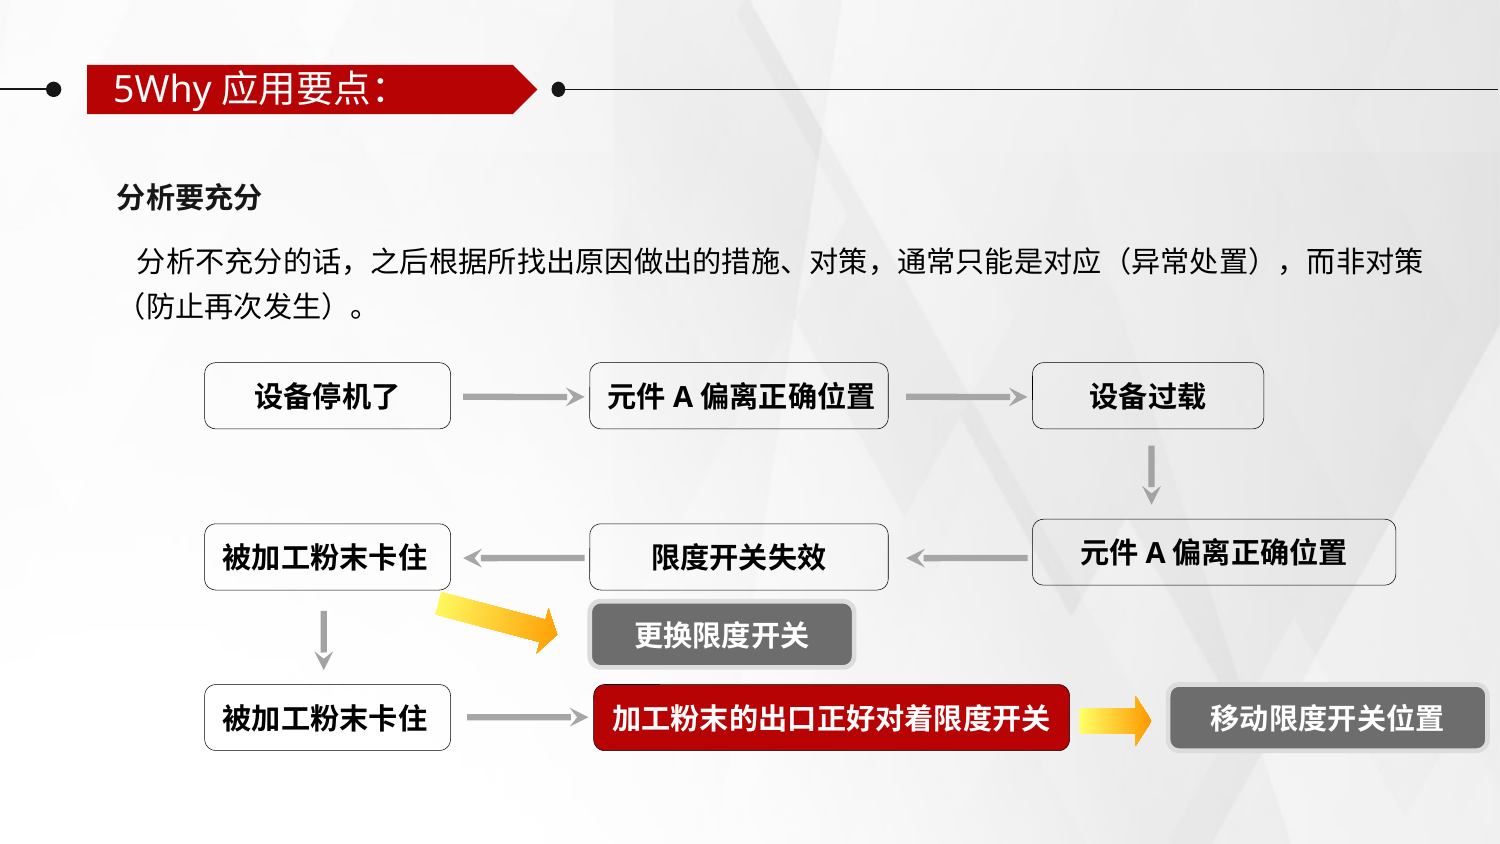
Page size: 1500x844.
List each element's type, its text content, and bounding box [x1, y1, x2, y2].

text_box 分析要充分 [102, 154, 1459, 222]
text_box 加工粉末的出口正好对着限度开关 [593, 684, 1070, 751]
text_box 5Why应用要点： [98, 57, 538, 118]
text_box [463, 551, 476, 565]
text_box 移动限度开关位置 [1168, 684, 1488, 751]
text_box [85, 62, 98, 117]
text_box 设备停机了 [204, 362, 451, 429]
text_box [1015, 390, 1028, 404]
text_box 元件A偏离正确位置 [589, 362, 889, 429]
text_box 设备过载 [1032, 362, 1264, 429]
text_box 被加工粉末卡住 [204, 684, 451, 751]
text_box [317, 657, 330, 671]
text_box [906, 551, 919, 565]
text_box [435, 592, 558, 654]
text_box [1145, 492, 1158, 505]
text_box [576, 711, 589, 724]
text_box 更换限度开关 [589, 601, 855, 668]
text_box [1079, 695, 1152, 747]
text_box 元件A偏离正确位置 [1032, 519, 1396, 586]
text_box 被加工粉末卡住 [204, 523, 451, 591]
text_box 限度开关失效 [589, 523, 889, 591]
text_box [553, 83, 1499, 96]
text_box [572, 390, 585, 404]
text_box 分析不充分的话，之后根据所找出原因做出的措施、对策，通常只能是对应（异常处置），而非对策（防止再次发生）。 [102, 225, 1464, 331]
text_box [23, 59, 36, 120]
